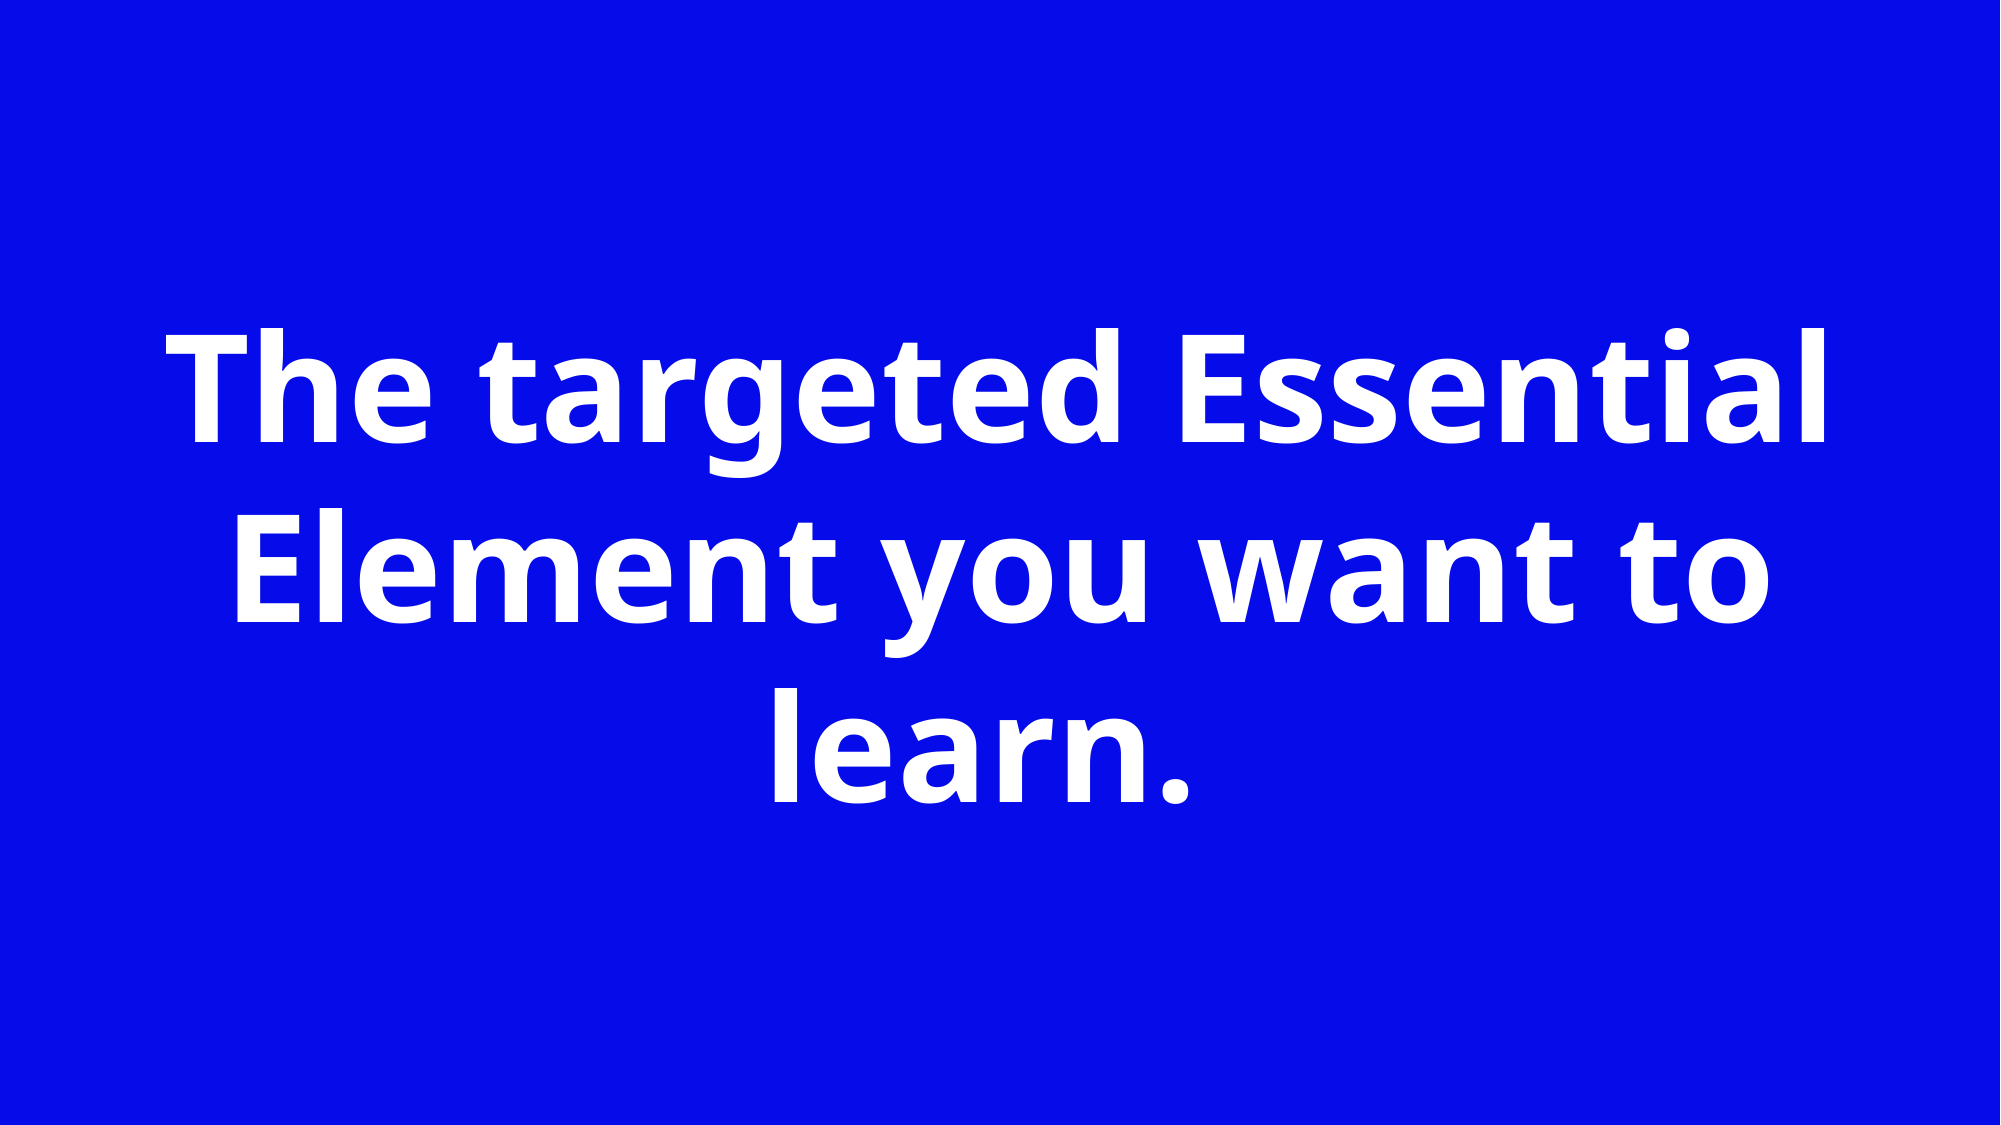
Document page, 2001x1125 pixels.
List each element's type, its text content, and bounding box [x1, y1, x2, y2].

text_box The targeted Essential Element you want to learn. [0, 0, 2000, 1125]
